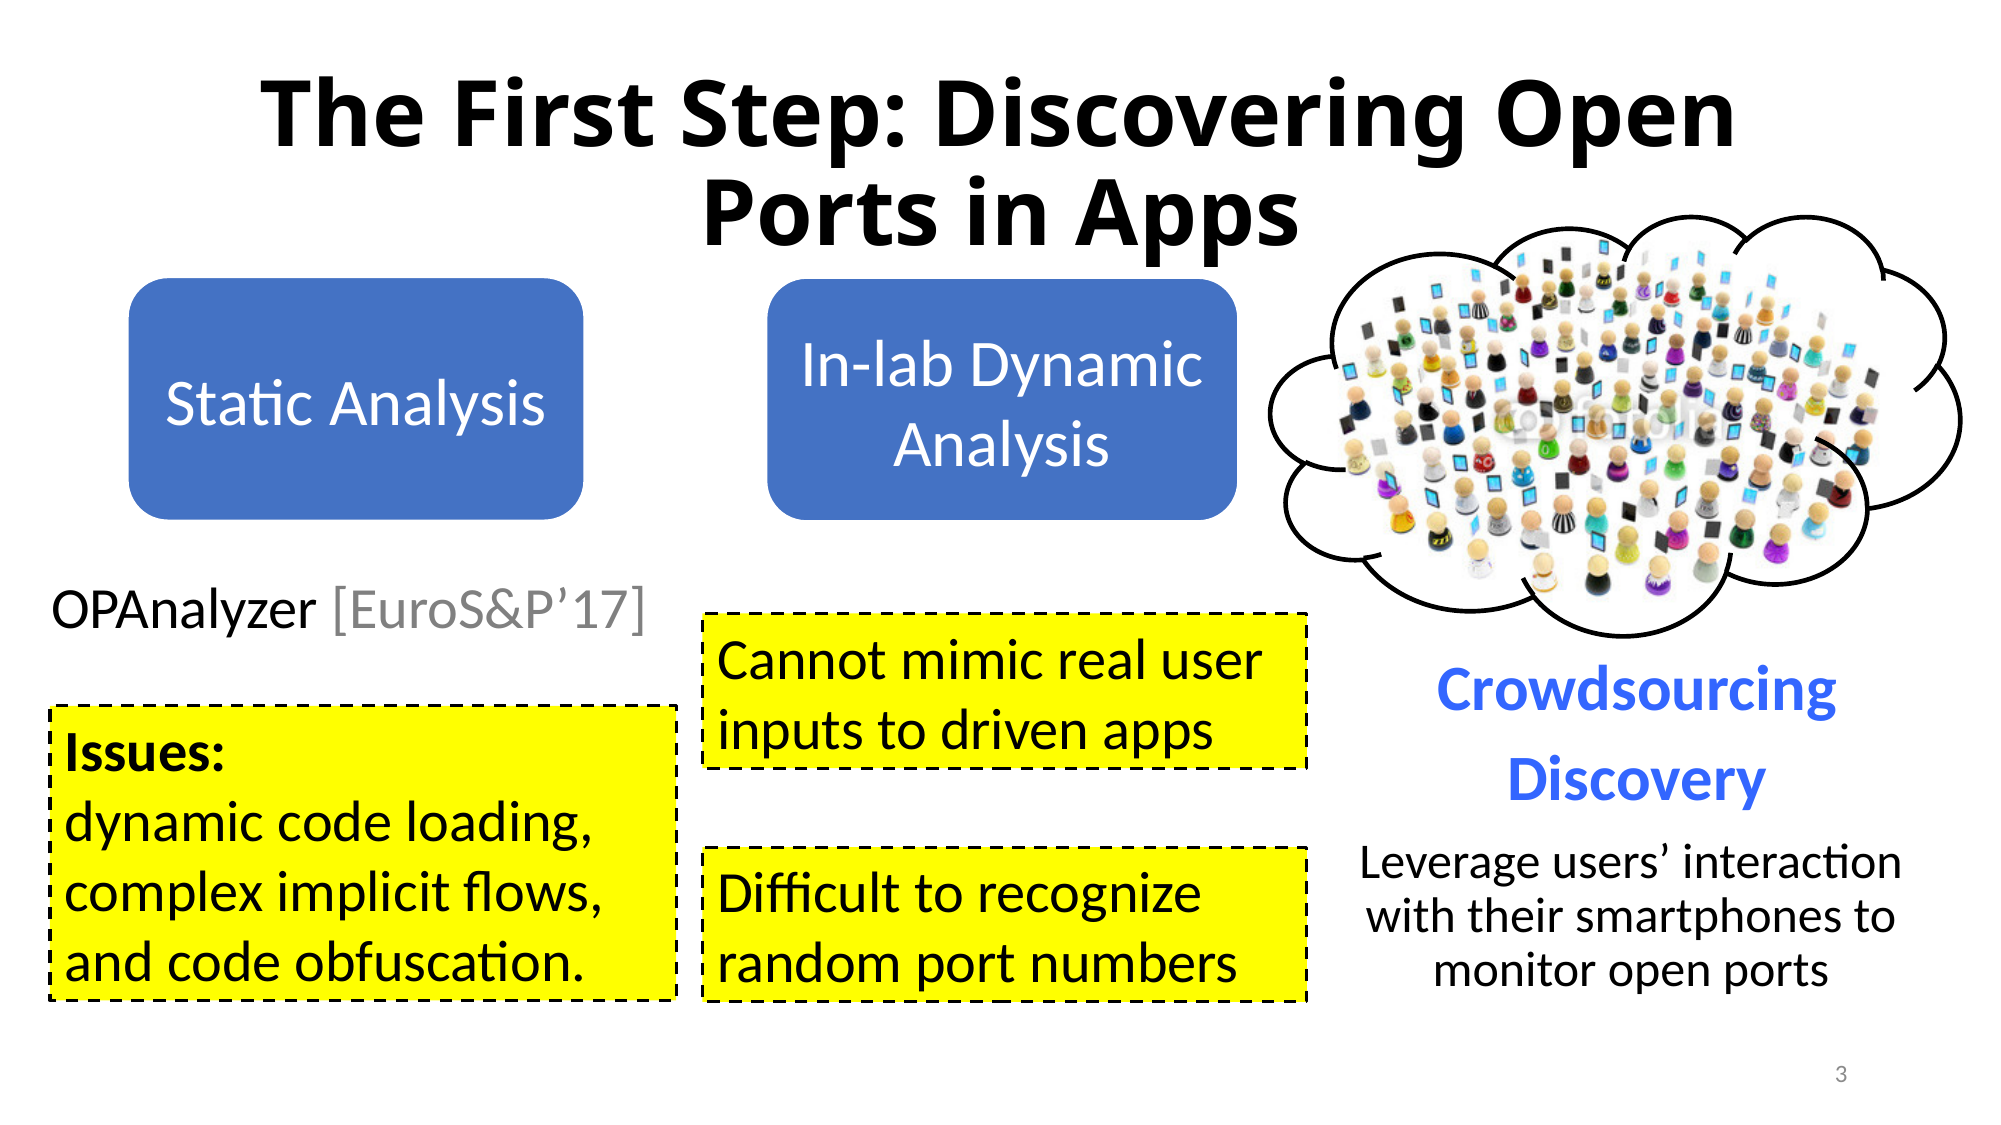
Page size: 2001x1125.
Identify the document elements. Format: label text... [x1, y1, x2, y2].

text_box Leverage users’ interaction with their smartphones to monitor open ports [1330, 827, 1932, 1003]
text_box OPAnalyzer [EuroS&P’17] [32, 562, 680, 648]
text_box Issues: dynamic code loading, complex implicit flows, and code obfuscation. [49, 705, 677, 1001]
slide_number 3 [1412, 1042, 1863, 1103]
text_box Crowdsourcing Discovery [1400, 646, 1875, 822]
text_box Cannot mimic real user inputs to driven apps [702, 613, 1307, 769]
title The First Step: Discovering Open Ports in Apps [137, 59, 1863, 278]
text_box In-lab Dynamic Analysis [764, 275, 1241, 524]
text_box Static Analysis [125, 275, 587, 523]
text_box Difficult to recognize random port numbers [702, 847, 1307, 1002]
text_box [1270, 215, 1961, 635]
